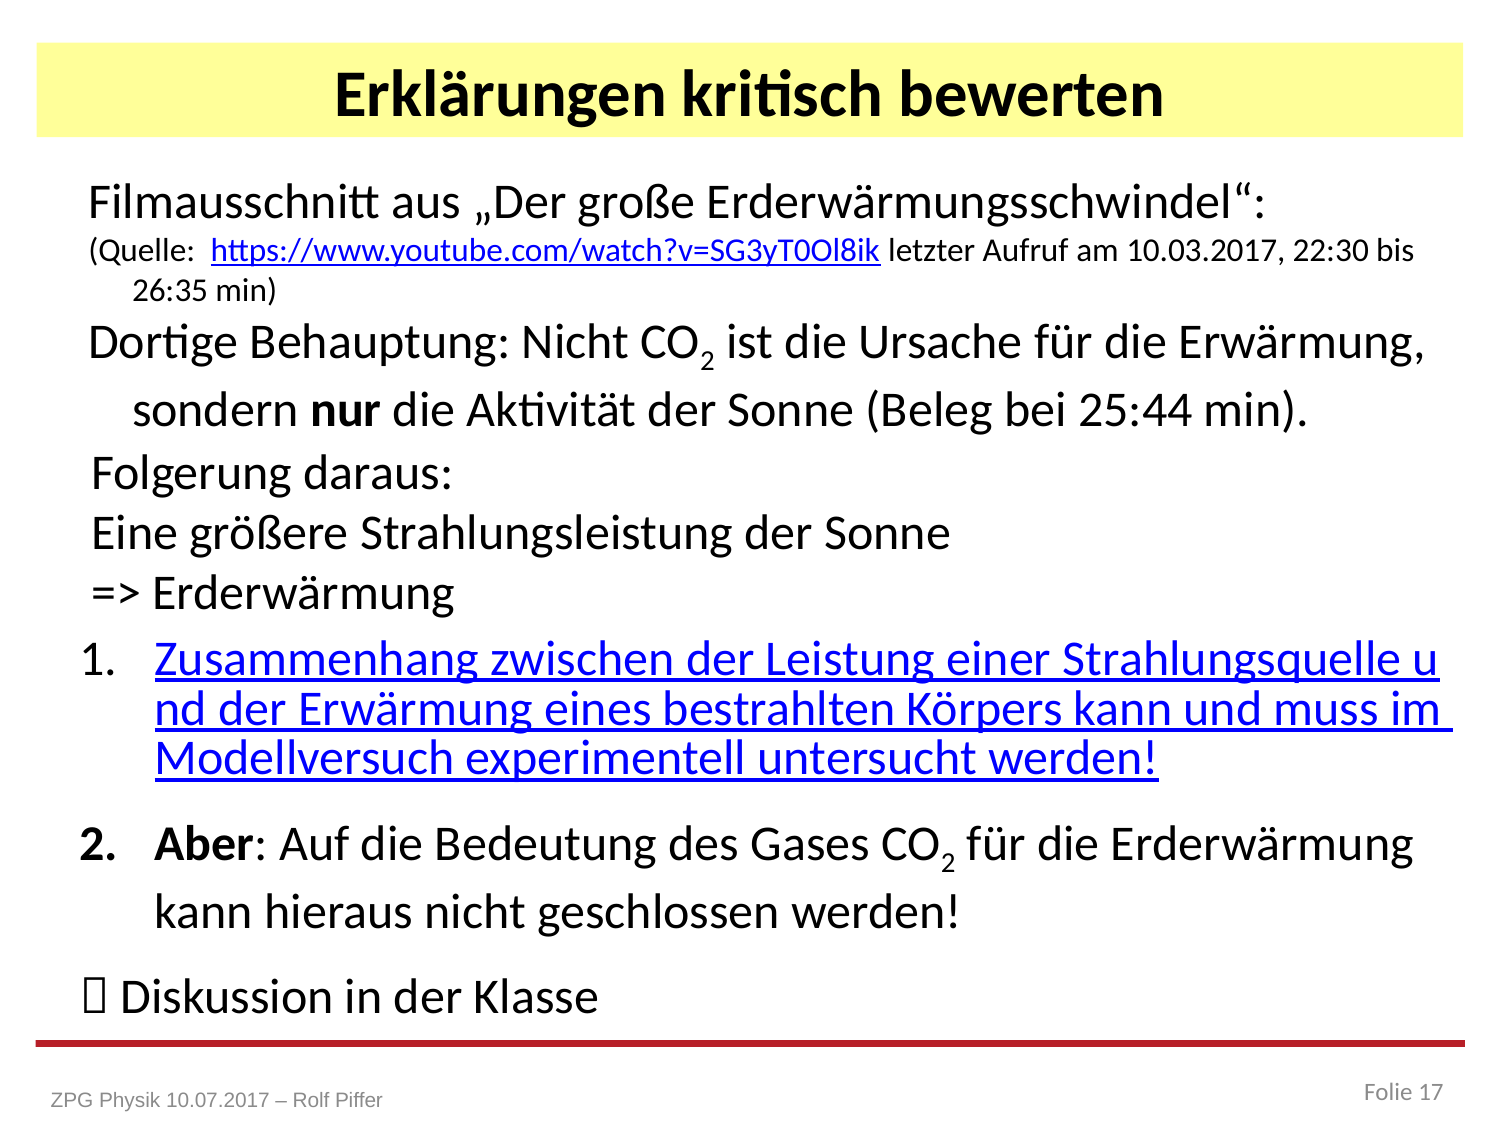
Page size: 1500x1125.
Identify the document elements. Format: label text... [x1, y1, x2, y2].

text_box Folgerung daraus: Eine größere Strahlungsleistung der Sonne => Erderwärmung [76, 432, 1482, 627]
title Erklärungen kritisch bewerten [41, 42, 1459, 149]
text_box Zusammenhang zwischen der Leistung einer Strahlungsquelle und der Erwärmung eines bestrahlten Körpers kann und muss im Modellversuch experimentell untersucht werden! Aber: Auf die Bedeutung des Gases CO2 für die Erderwärmung kann hieraus nicht geschlossen werden!  Diskussion in der Klasse [64, 617, 1471, 931]
footer ZPG Physik 10.07.2017 – Rolf Piffer [35, 1069, 768, 1125]
slide_number Folie 17 [1108, 1060, 1459, 1121]
text_box Filmausschnitt aus „Der große Erderwärmungsschwindel“: (Quelle: https://www.youtube.com/watch?v=SG3yT0Ol8ik letzter Aufruf am 10.03.2017, 22:30 bis 26:35 min) Dortige Behauptung: Nicht CO2 ist die Ursache für die Erwärmung, sondern nur die Aktivität der Sonne (Beleg bei 25:44 min). [73, 160, 1447, 444]
